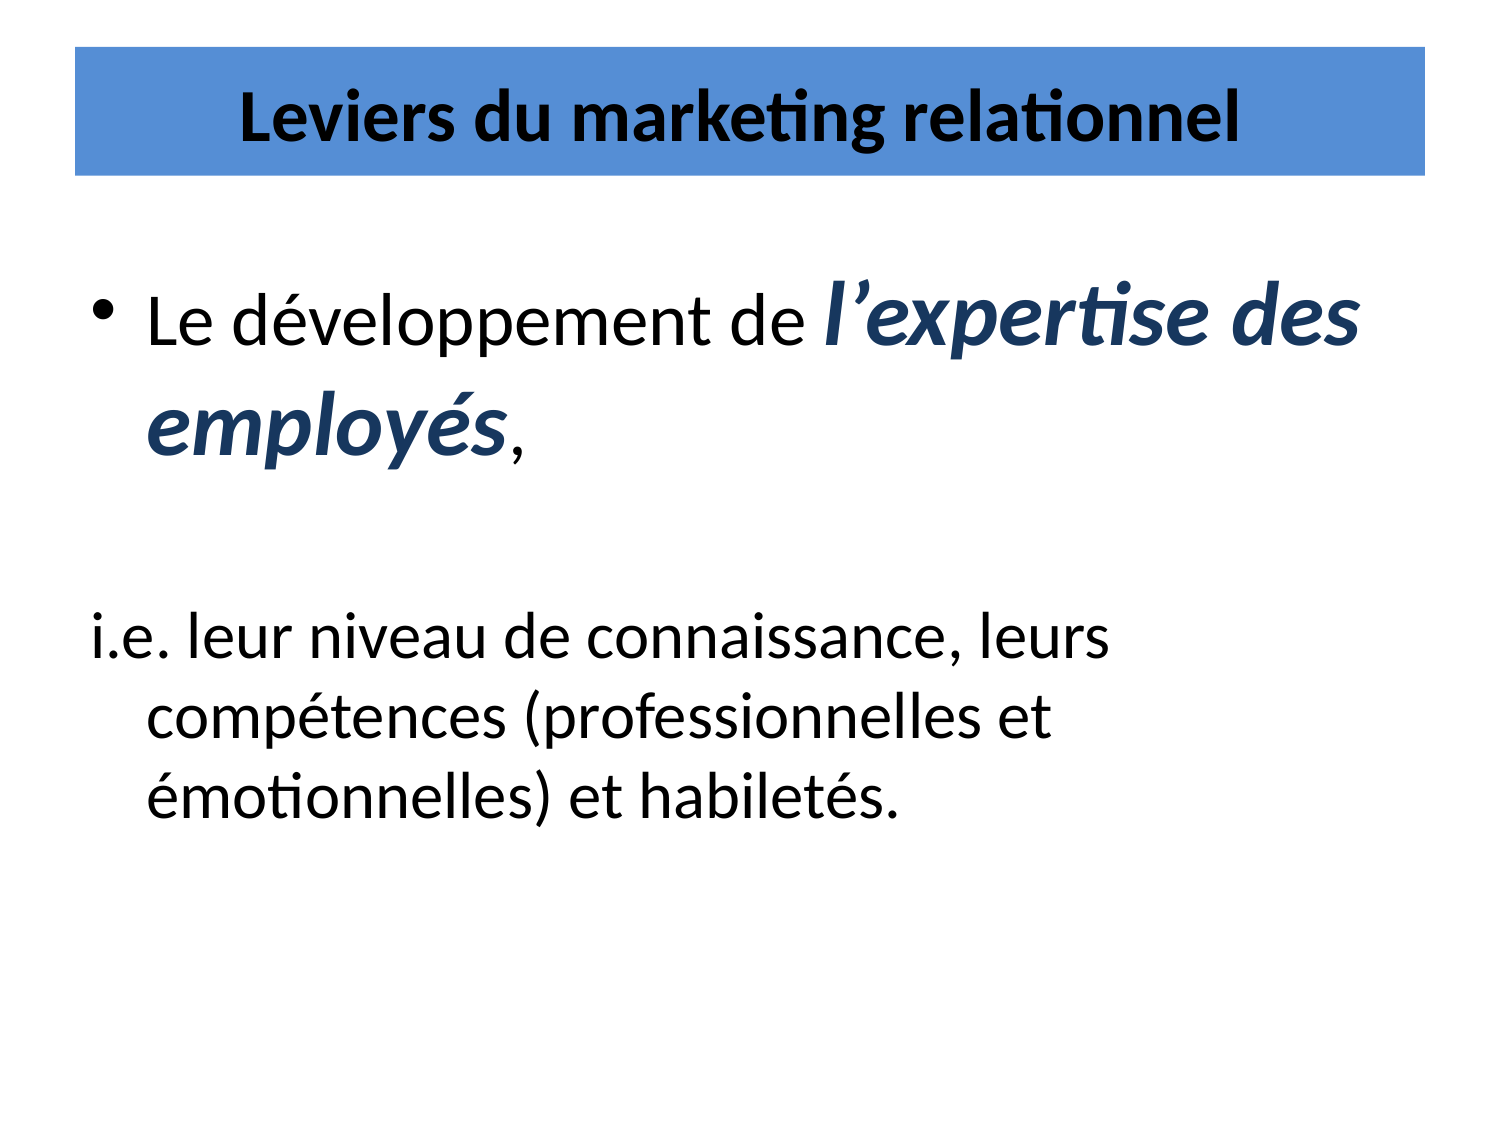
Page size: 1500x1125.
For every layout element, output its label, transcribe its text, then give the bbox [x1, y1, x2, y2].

list Le développement de l’expertise des employés, i.e. leur niveau de connaissance, leurs compétences (professionnelles et émotionnelles) et habiletés. [75, 246, 1425, 973]
title Leviers du marketing relationnel [75, 46, 1425, 176]
